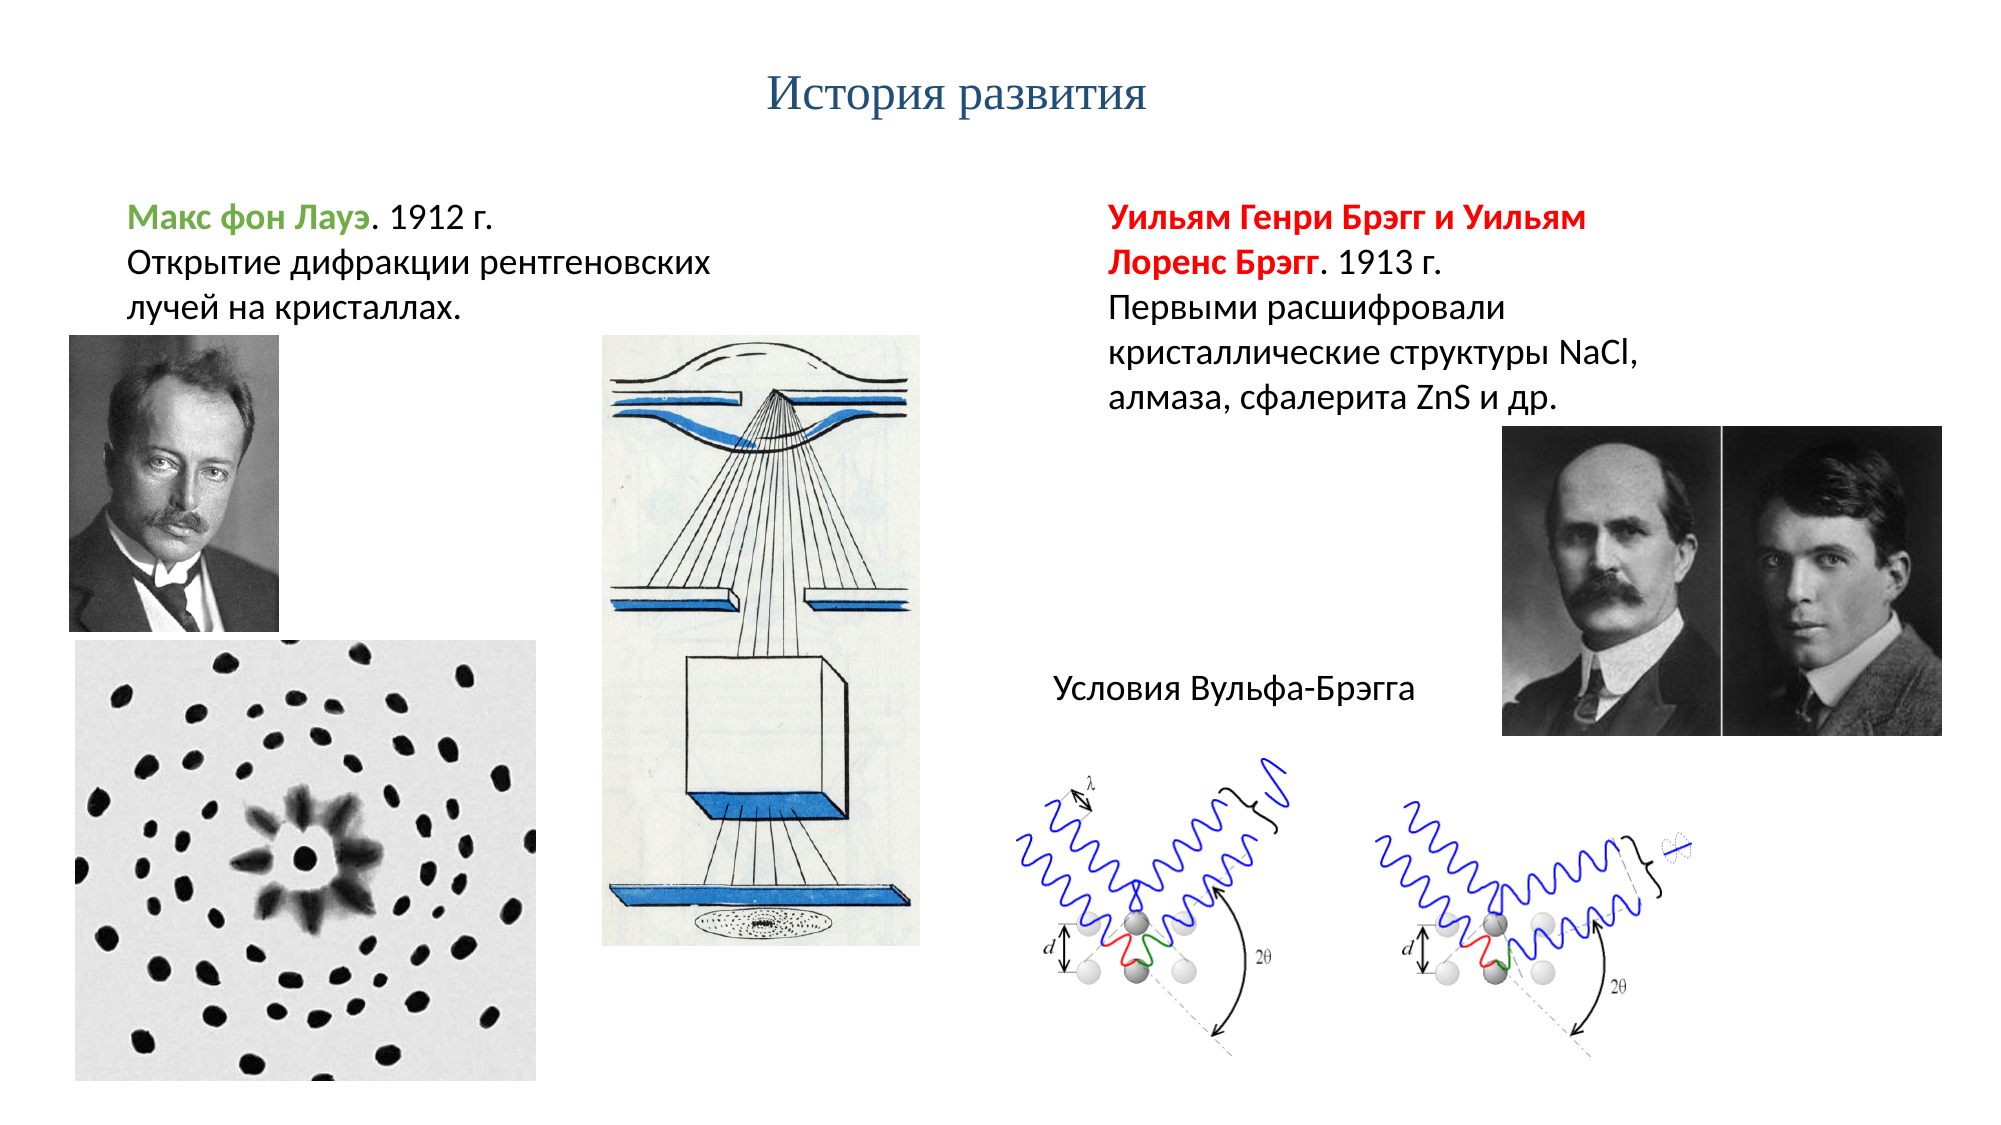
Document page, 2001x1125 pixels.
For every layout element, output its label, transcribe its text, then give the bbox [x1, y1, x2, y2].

picture [602, 335, 920, 946]
text_box Уильям Генри Брэгг и Уильям Лоренс Брэгг. 1913 г. Первыми расшифровали кристаллические структуры NaCl, алмаза, сфалерита ZnS и др. [1093, 184, 1674, 424]
picture [1501, 426, 1942, 737]
picture [75, 640, 536, 1081]
text_box Условия Вульфа-Брэгга [1038, 655, 1432, 716]
picture [1015, 757, 1693, 1057]
picture [69, 335, 279, 632]
text_box Макс фон Лауэ. 1912 г. Открытие дифракции рентгеновских лучей на кристаллах. [112, 184, 735, 334]
text_box История развития [751, 52, 1162, 127]
